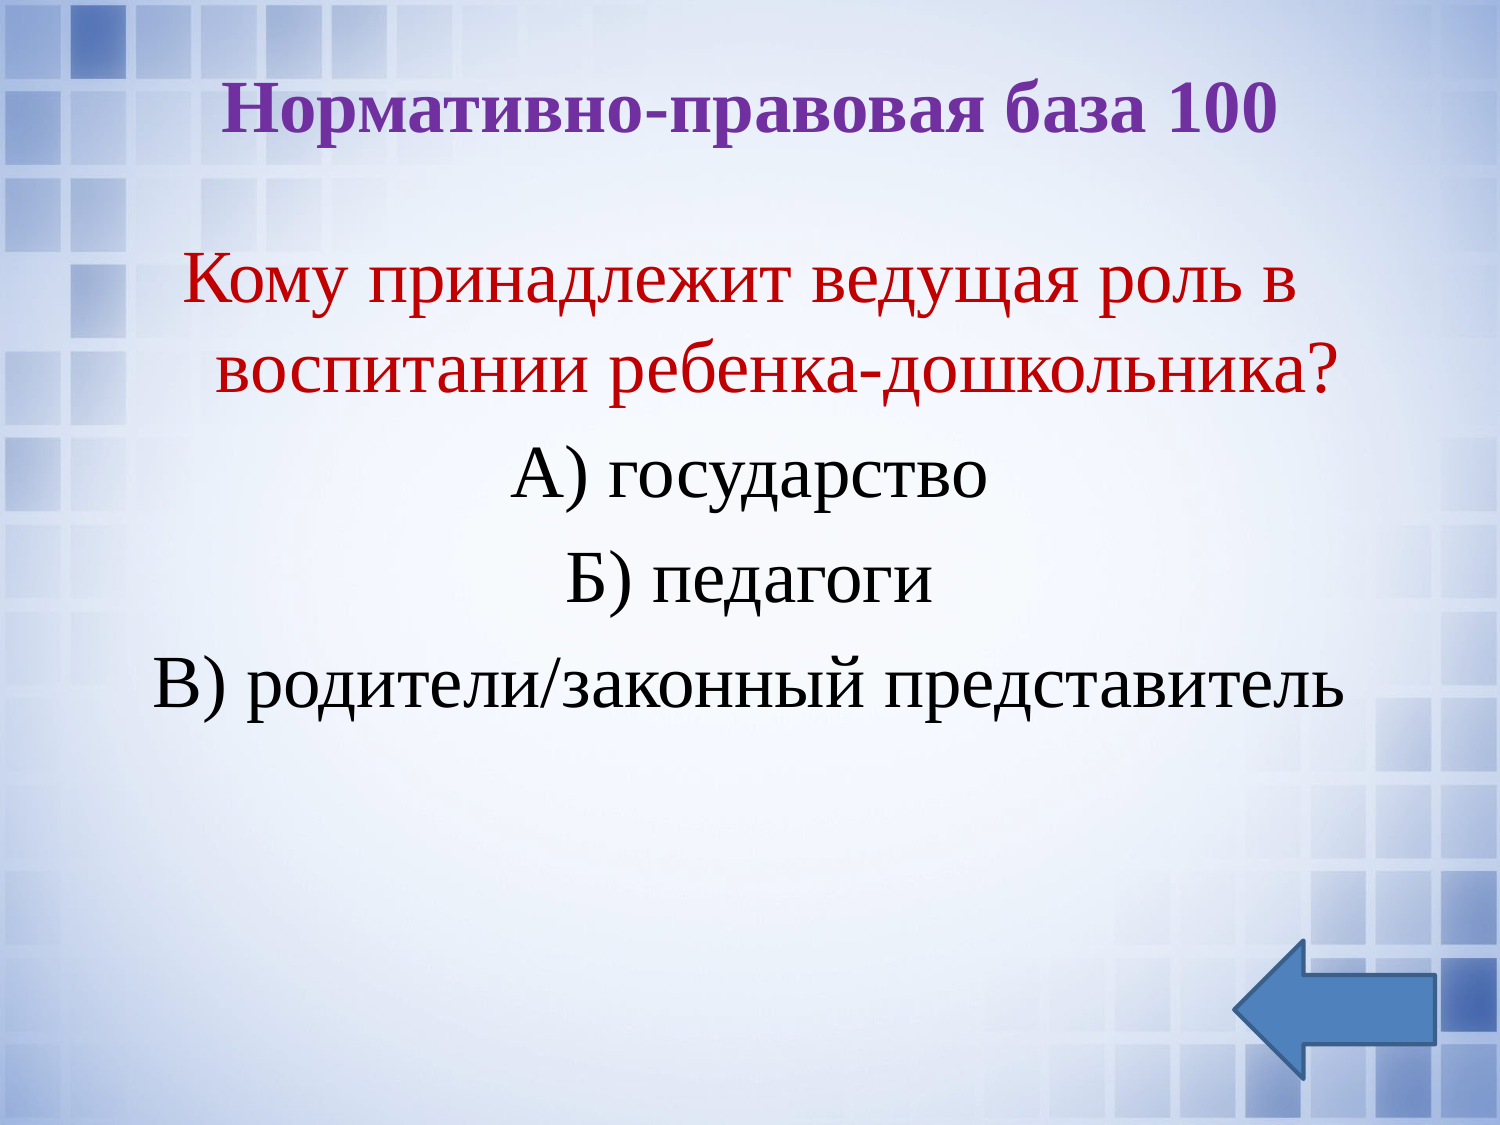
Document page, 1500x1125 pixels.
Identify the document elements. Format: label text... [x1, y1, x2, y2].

list Кому принадлежит ведущая роль в воспитании ребенка-дошкольника? А) государство Б) педагоги В) родители/законный представитель [75, 219, 1425, 988]
title Нормативно-правовая база 100 [75, 45, 1425, 161]
text_box [1232, 938, 1438, 1081]
picture [0, 0, 1500, 1125]
